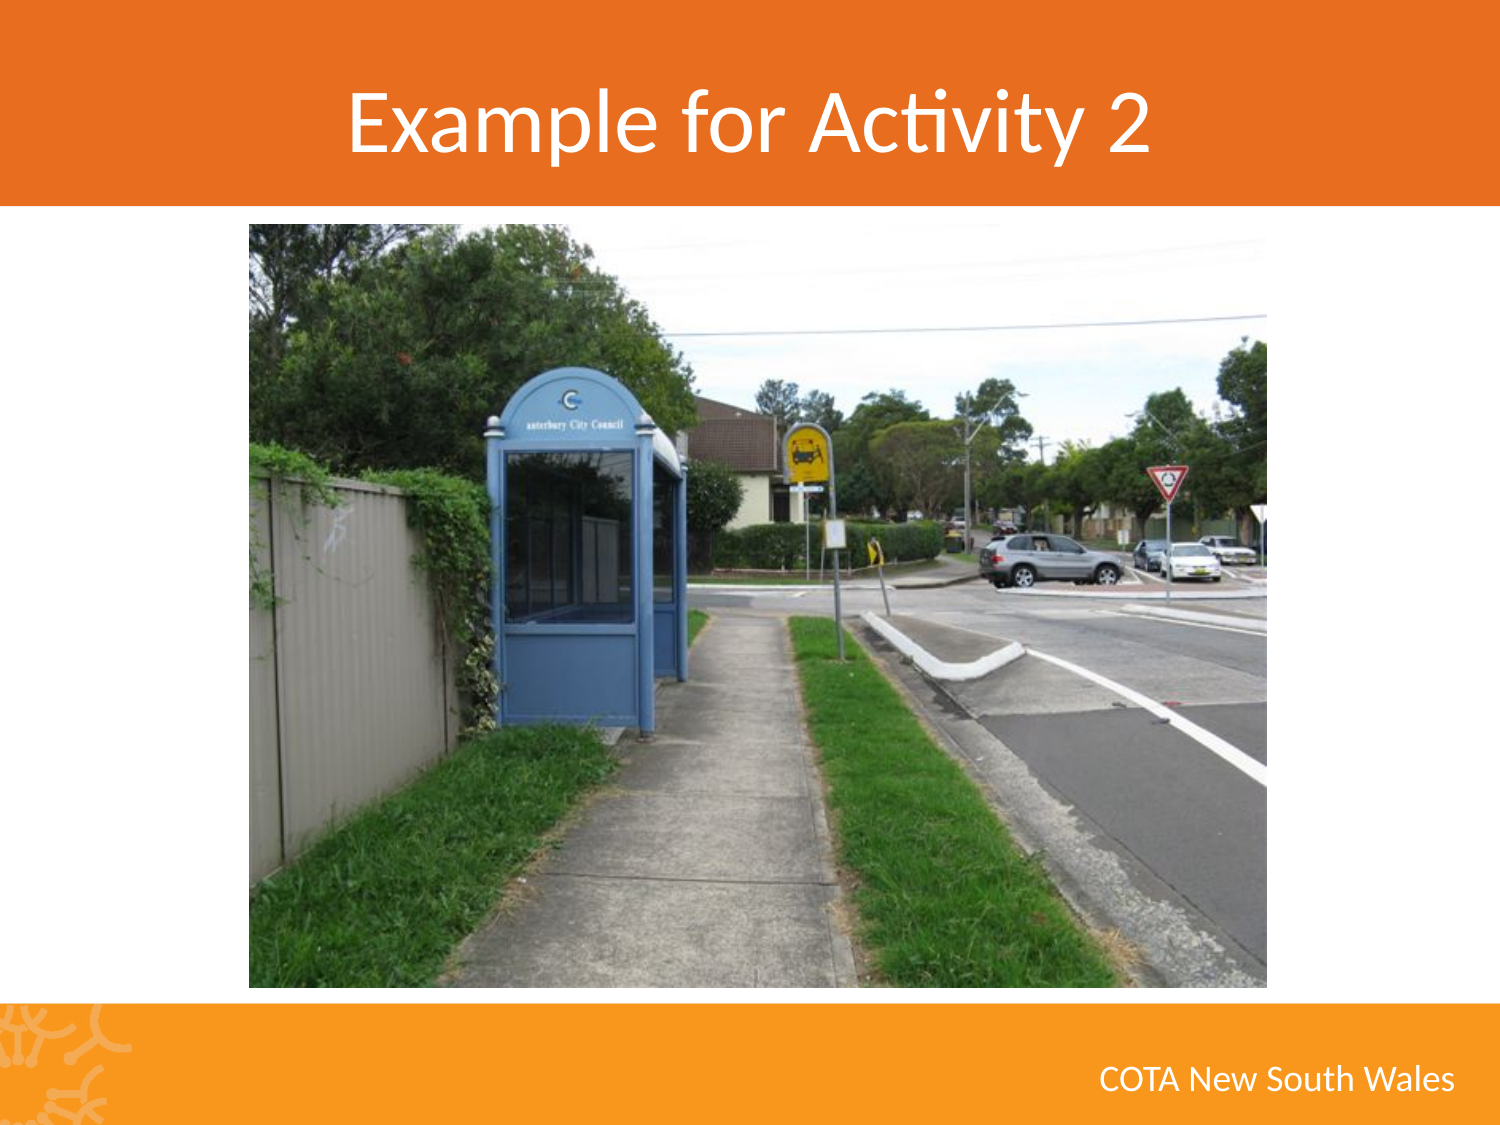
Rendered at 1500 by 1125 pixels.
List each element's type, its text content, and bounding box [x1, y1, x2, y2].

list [249, 224, 1267, 988]
picture [0, 1002, 1500, 1125]
title Example for Activity 2 [0, 0, 1500, 233]
